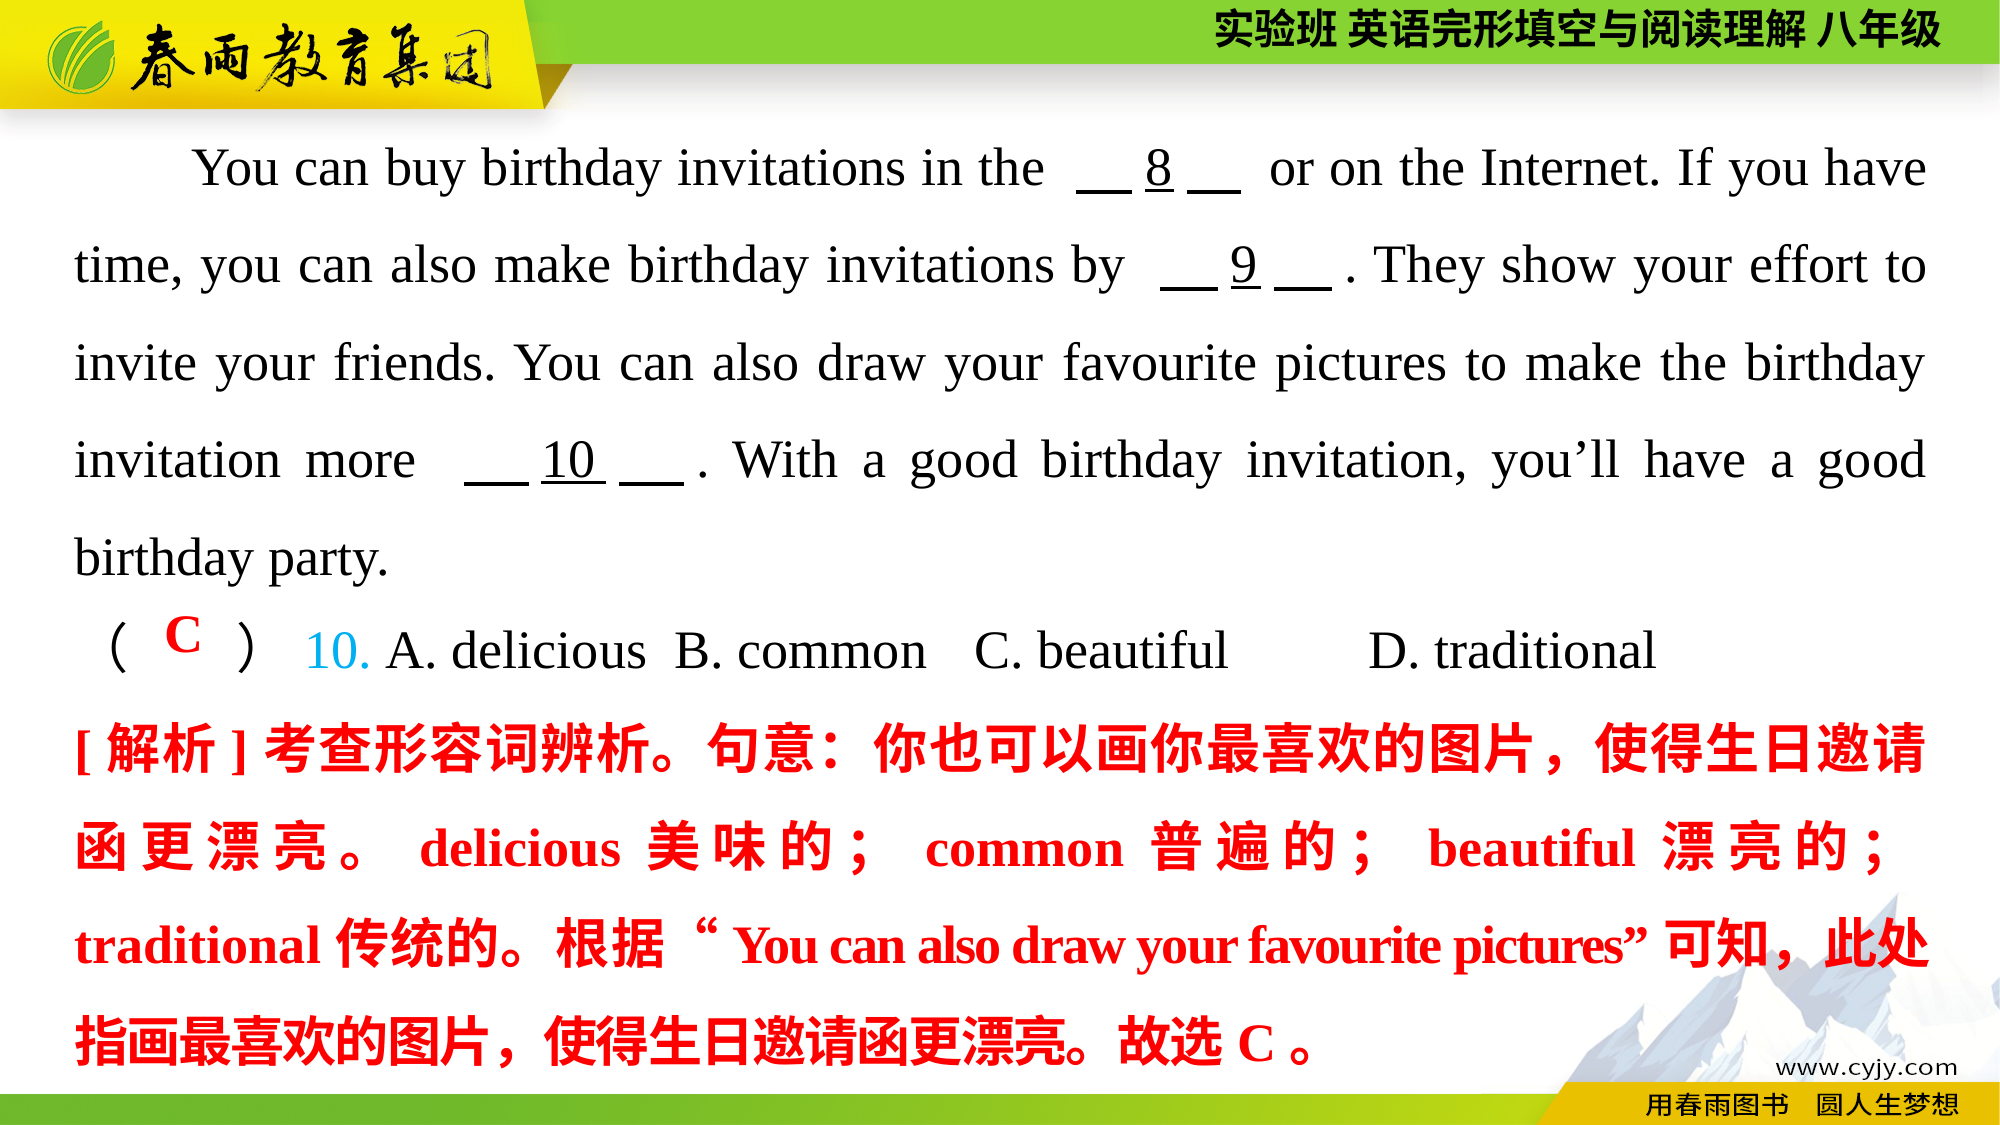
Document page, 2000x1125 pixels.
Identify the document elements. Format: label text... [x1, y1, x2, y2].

text_box C [149, 590, 219, 671]
picture [0, 0, 2000, 1125]
list You can buy birthday invitations in the 8 or on the Internet. If you have time, you can also make birthday invitations by 9 . They show your effort to invite your friends. You can also draw your favourite pictures to make the birthday invitation more 10 . With a good birthday invitation, you’ll have a good birthday party. [59, 91, 1944, 574]
text_box [解析]考查形容词辨析。句意：你也可以画你最喜欢的图片，使得生日邀请函更漂亮。delicious美味的；common普遍的；beautiful漂亮的；traditional传统的。根据“You can also draw your favourite pictures”可知，此处指画最喜欢的图片，使得生日邀请函更漂亮。故选C。 [59, 674, 1944, 1080]
text_box （ ）10. A. delicious B. common C. beautiful D. traditional [59, 574, 1944, 674]
